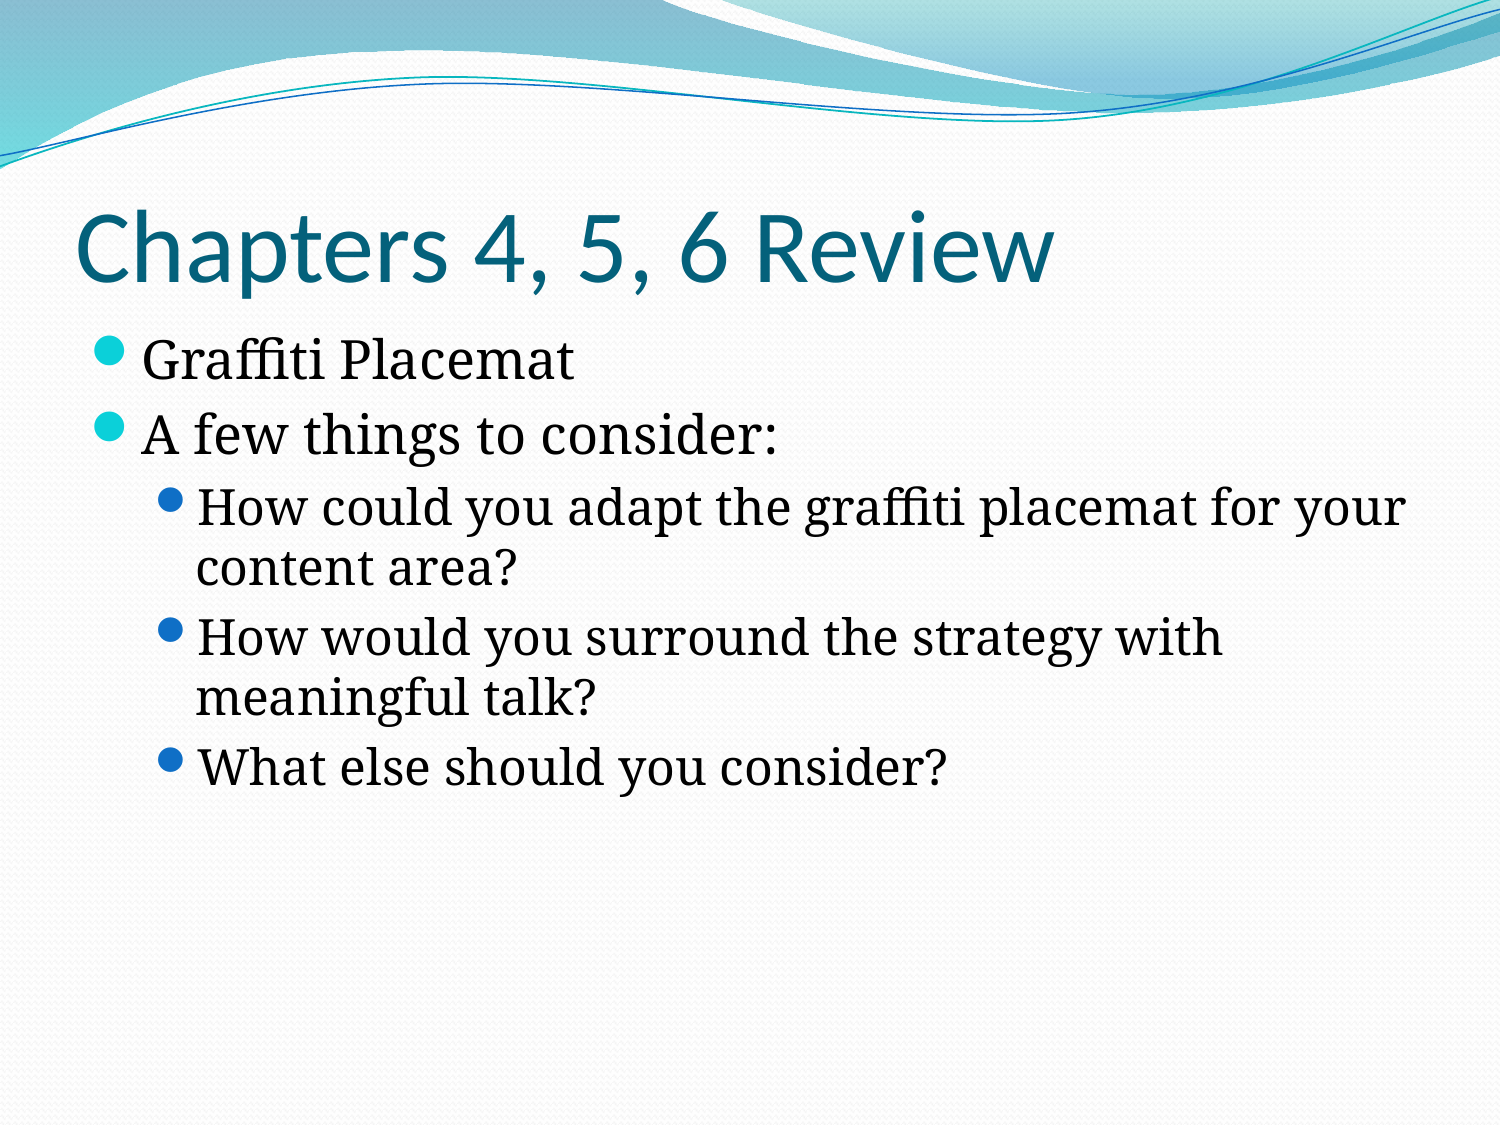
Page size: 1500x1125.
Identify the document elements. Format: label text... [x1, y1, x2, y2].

list Graffiti Placemat A few things to consider: How could you adapt the graffiti placemat for your content area? How would you surround the strategy with meaningful talk? What else should you consider? [74, 317, 1426, 1038]
title Chapters 4, 5, 6 Review [74, 115, 1426, 304]
